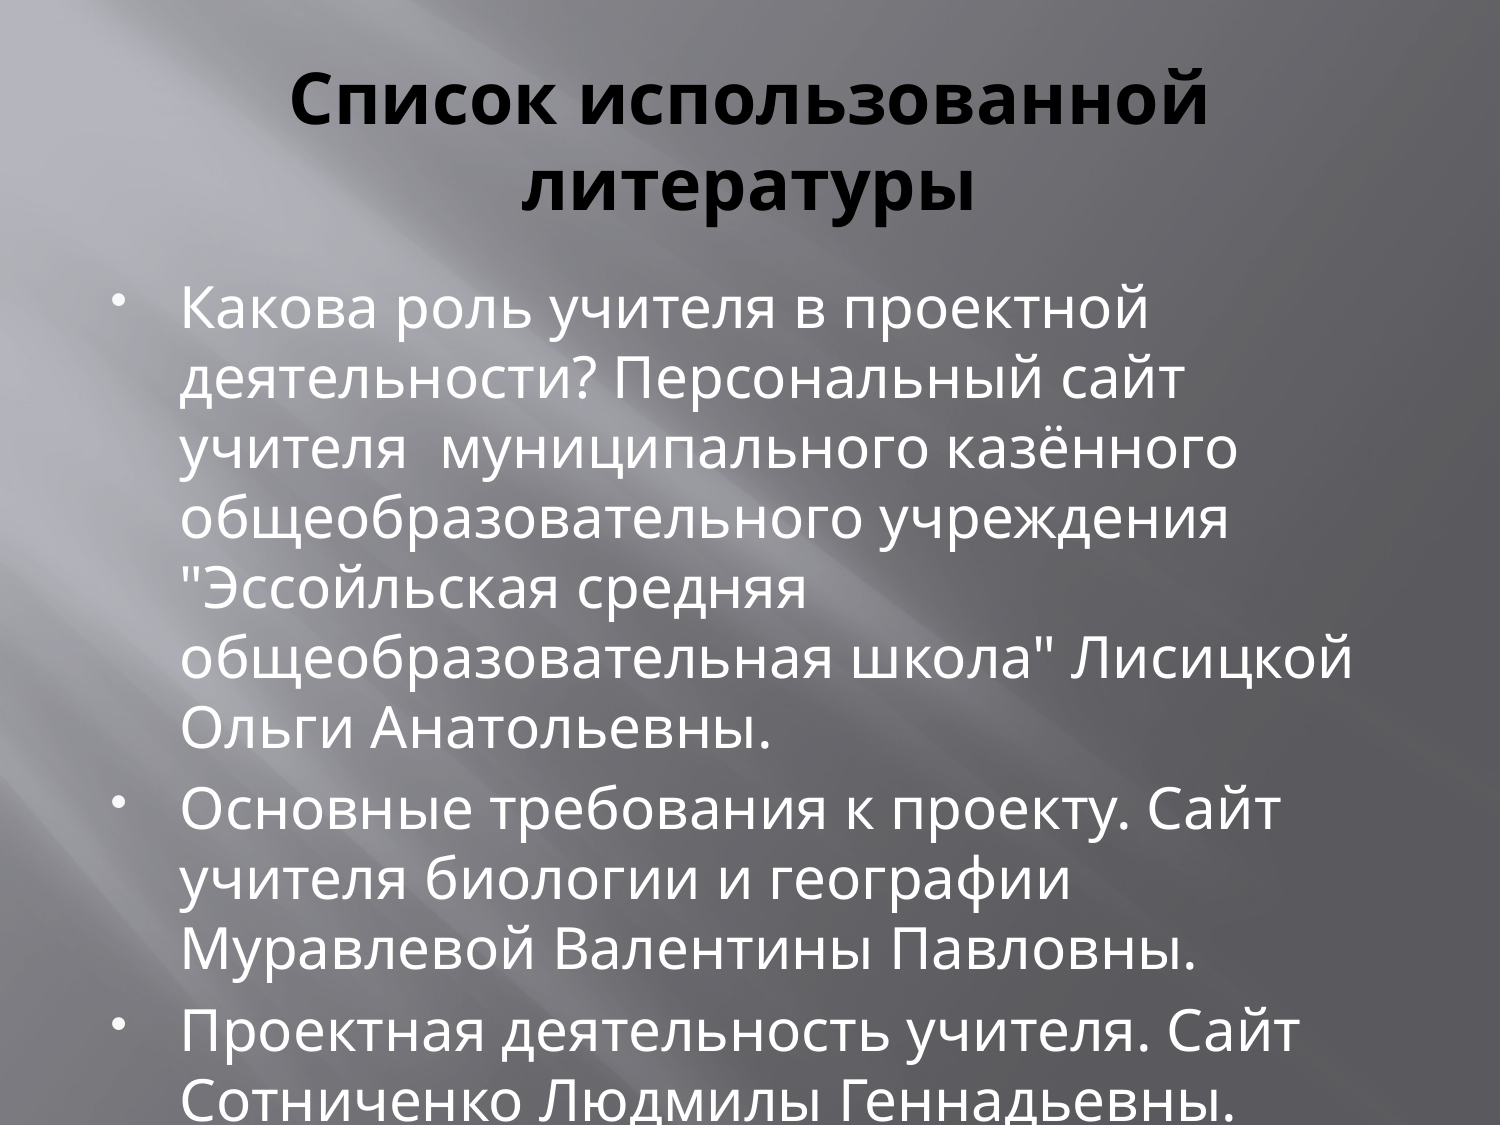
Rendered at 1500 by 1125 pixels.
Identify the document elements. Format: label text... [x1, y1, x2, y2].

title Список использованной литературы [75, 45, 1425, 233]
list Какова роль учителя в проектной деятельности? Персональный сайт учителя муниципального казённого общеобразовательного учреждения "Эссойльская средняя общеобразовательная школа" Лисицкой Ольги Анатольевны. Основные требования к проекту. Сайт учителя биологии и географии Муравлевой Валентины Павловны. Проектная деятельность учителя. Сайт Сотниченко Людмилы Геннадьевны. [75, 262, 1425, 1035]
